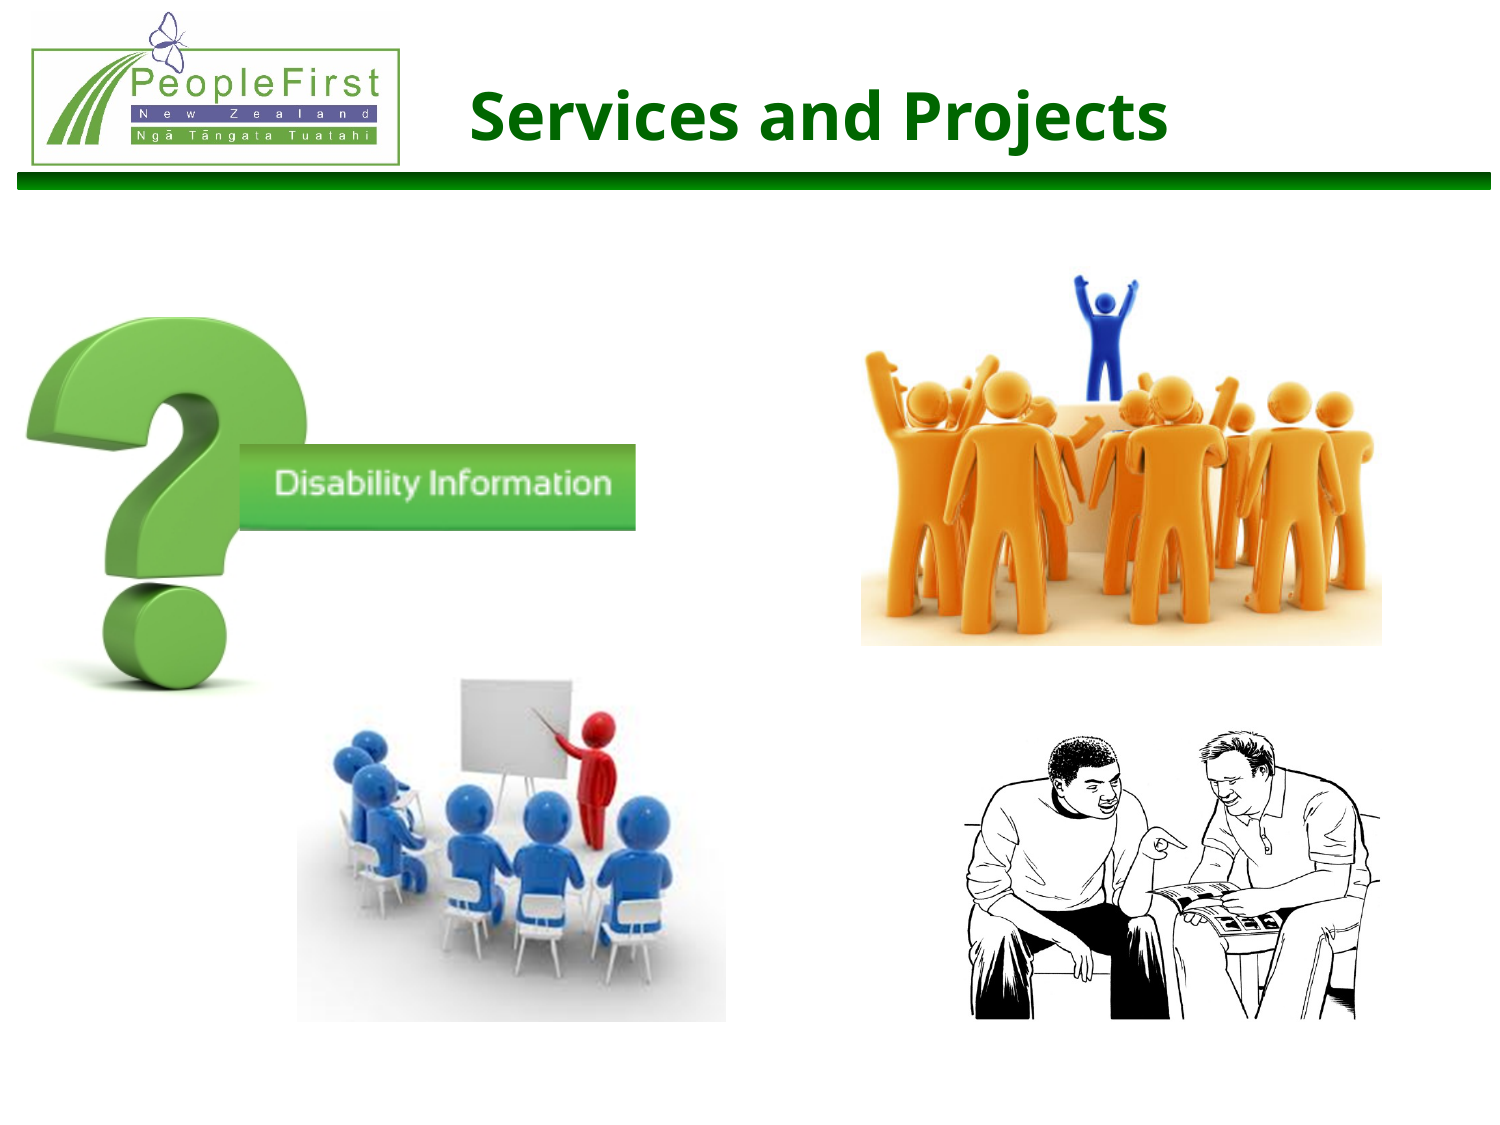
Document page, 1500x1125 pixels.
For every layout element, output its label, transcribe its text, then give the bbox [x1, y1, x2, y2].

picture [9, 317, 726, 1023]
picture [861, 255, 1382, 647]
picture [31, 11, 400, 166]
title Services and Projects [454, 66, 1491, 145]
picture [962, 727, 1382, 1022]
